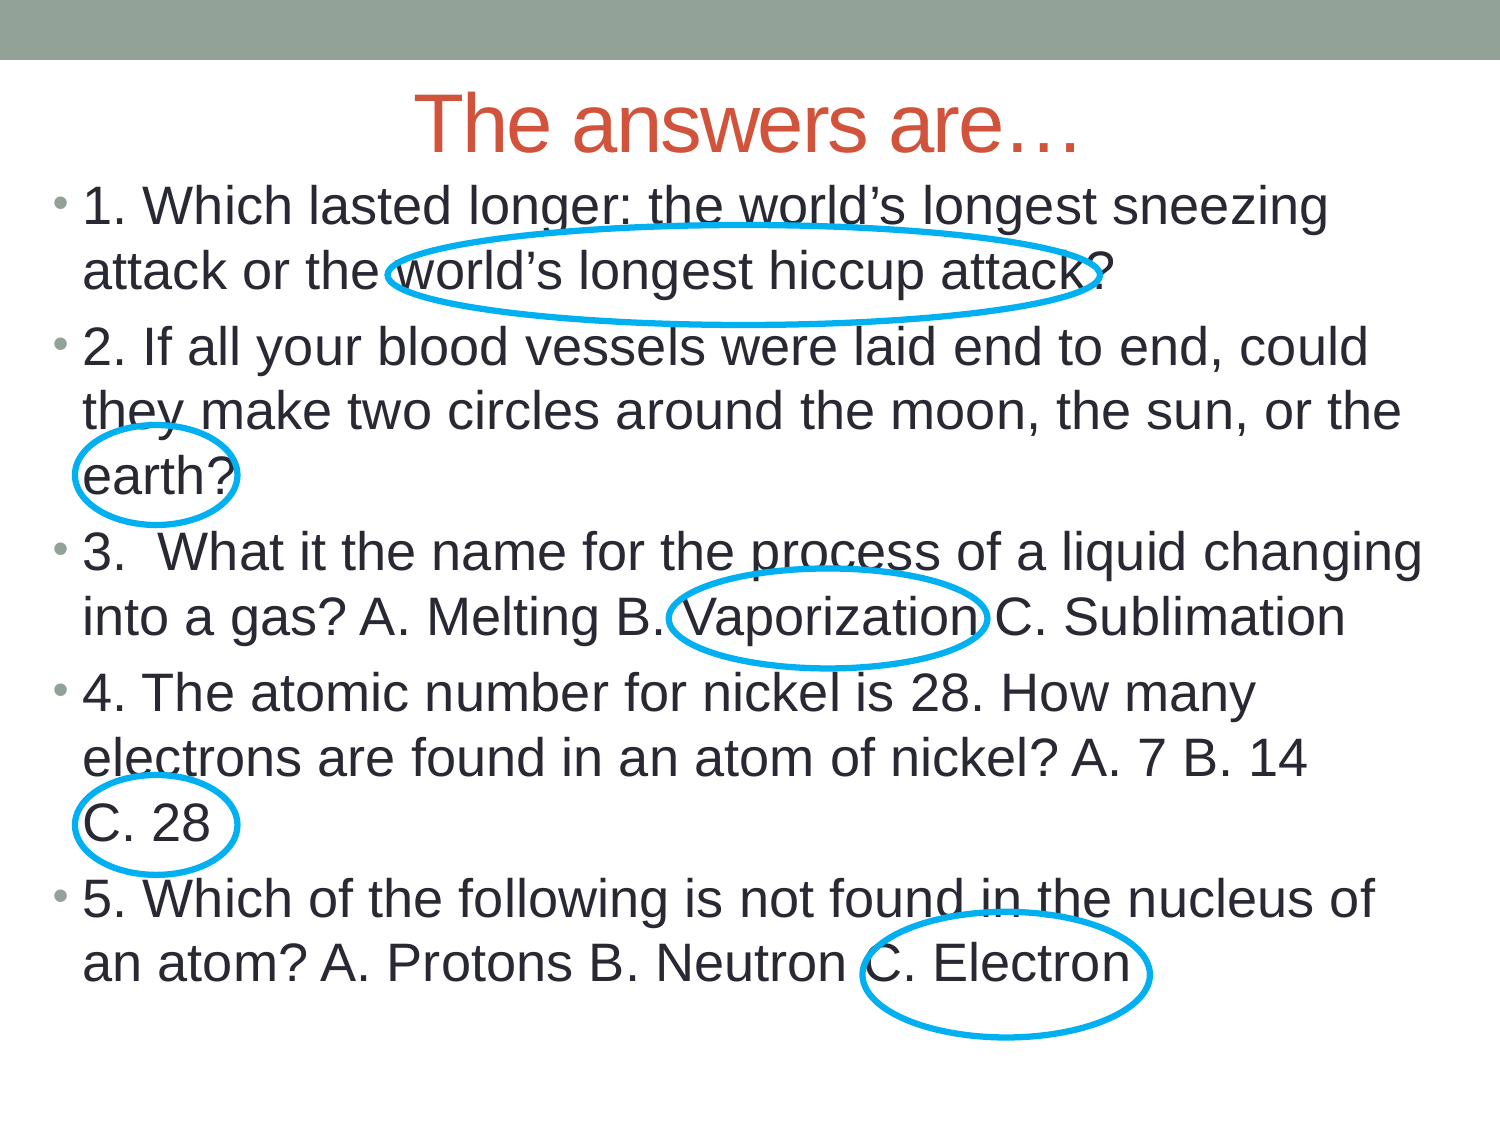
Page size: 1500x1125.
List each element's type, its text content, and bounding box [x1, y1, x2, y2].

text_box [72, 422, 240, 528]
title The answers are… [75, 37, 1425, 162]
list 1. Which lasted longer: the world’s longest sneezing attack or the world’s longest hiccup attack? 2. If all your blood vessels were laid end to end, could they make two circles around the moon, the sun, or the earth? 3. What it the name for the process of a liquid changing into a gas? A. Melting B. Vaporization C. Sublimation 4. The atomic number for nickel is 28. How many electrons are found in an atom of nickel? A. 7 B. 14 C. 28 5. Which of the following is not found in the nucleus of an atom? A. Protons B. Neutron C. Electron [37, 162, 1463, 1038]
text_box [860, 909, 1153, 1040]
text_box [666, 566, 990, 671]
text_box [72, 772, 240, 878]
text_box [385, 222, 1103, 328]
